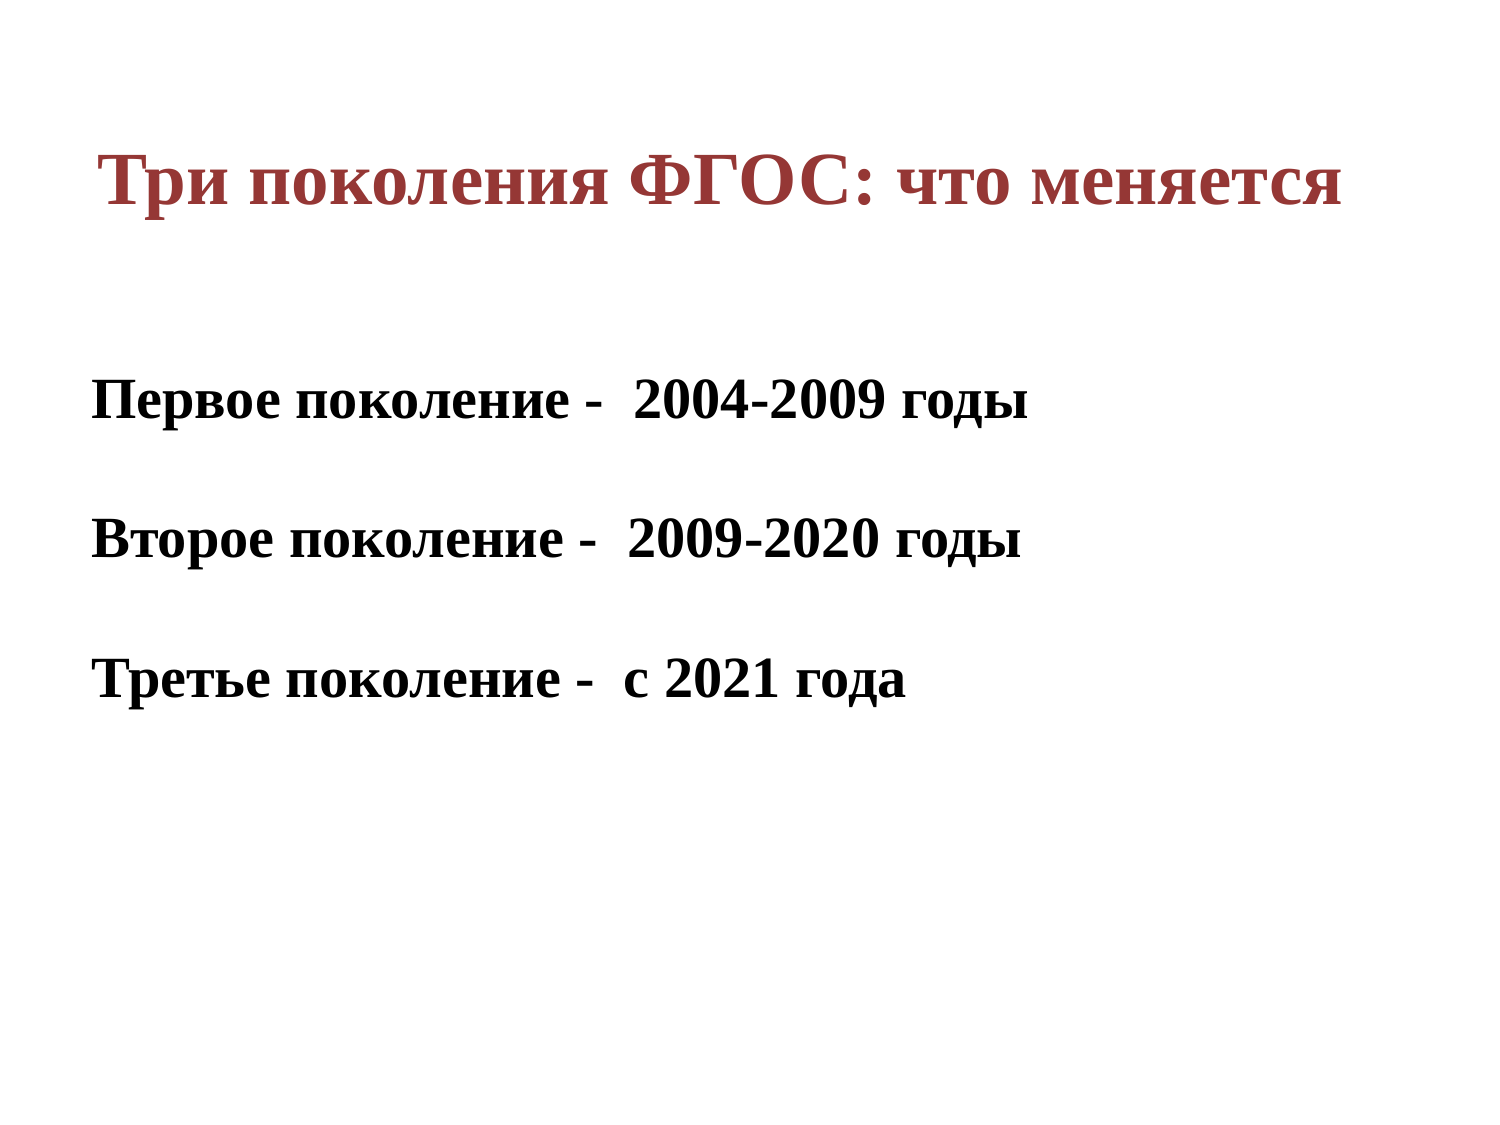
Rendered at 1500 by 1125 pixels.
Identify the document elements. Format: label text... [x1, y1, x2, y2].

text_box Три поколения ФГОС: что меняется Первое поколение - 2004-2009 годы Второе поколение - 2009-2020 годы Третье поколение - с 2021 года [76, 32, 1365, 762]
